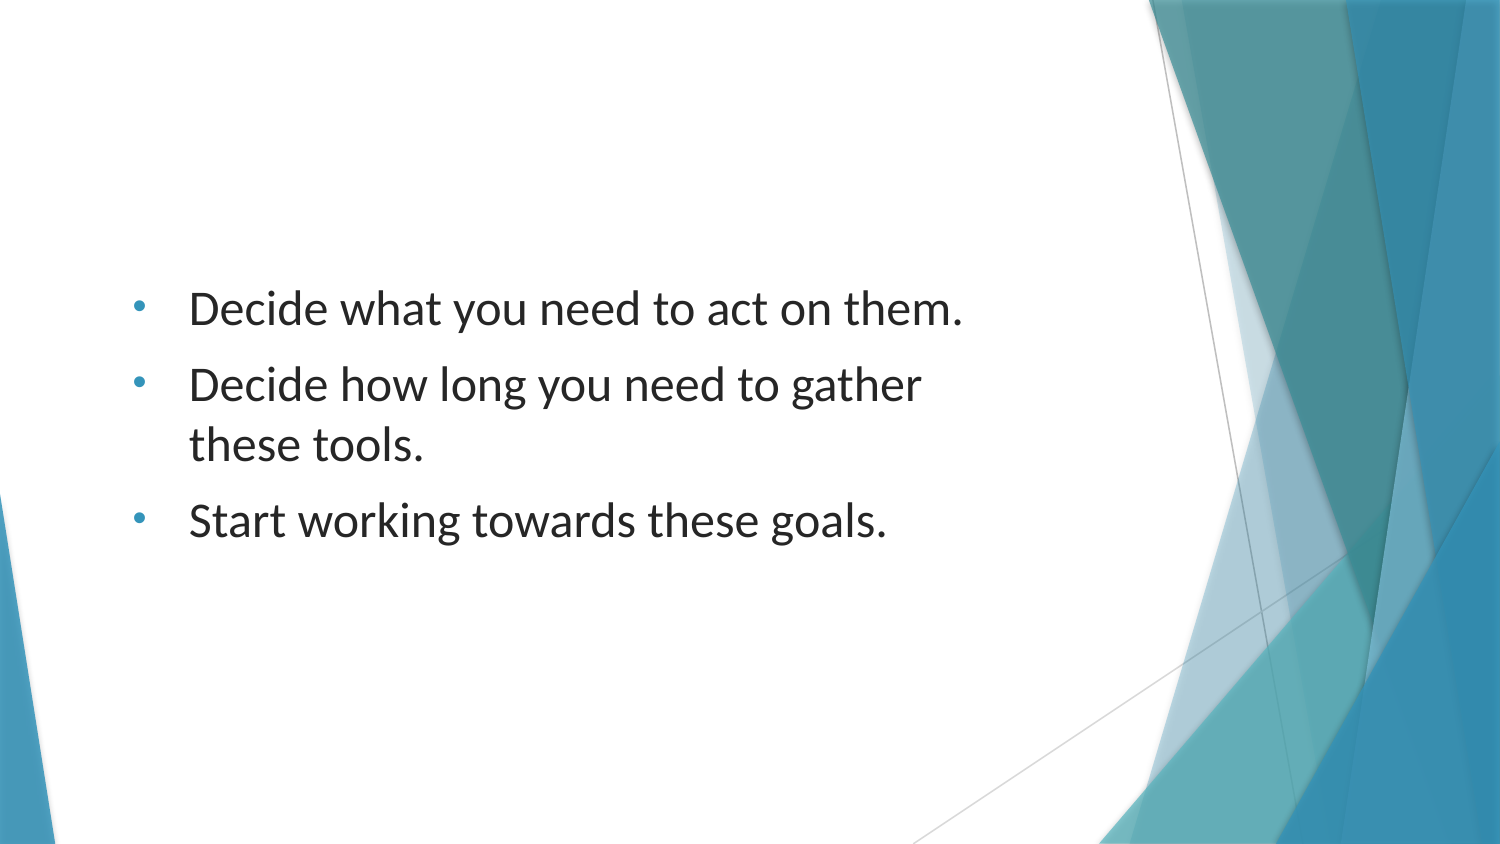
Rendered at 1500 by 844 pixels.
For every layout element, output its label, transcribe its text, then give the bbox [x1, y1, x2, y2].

text_box Decide what you need to act on them. Decide how long you need to gather these tools. Start working towards these goals. [117, 268, 1046, 588]
